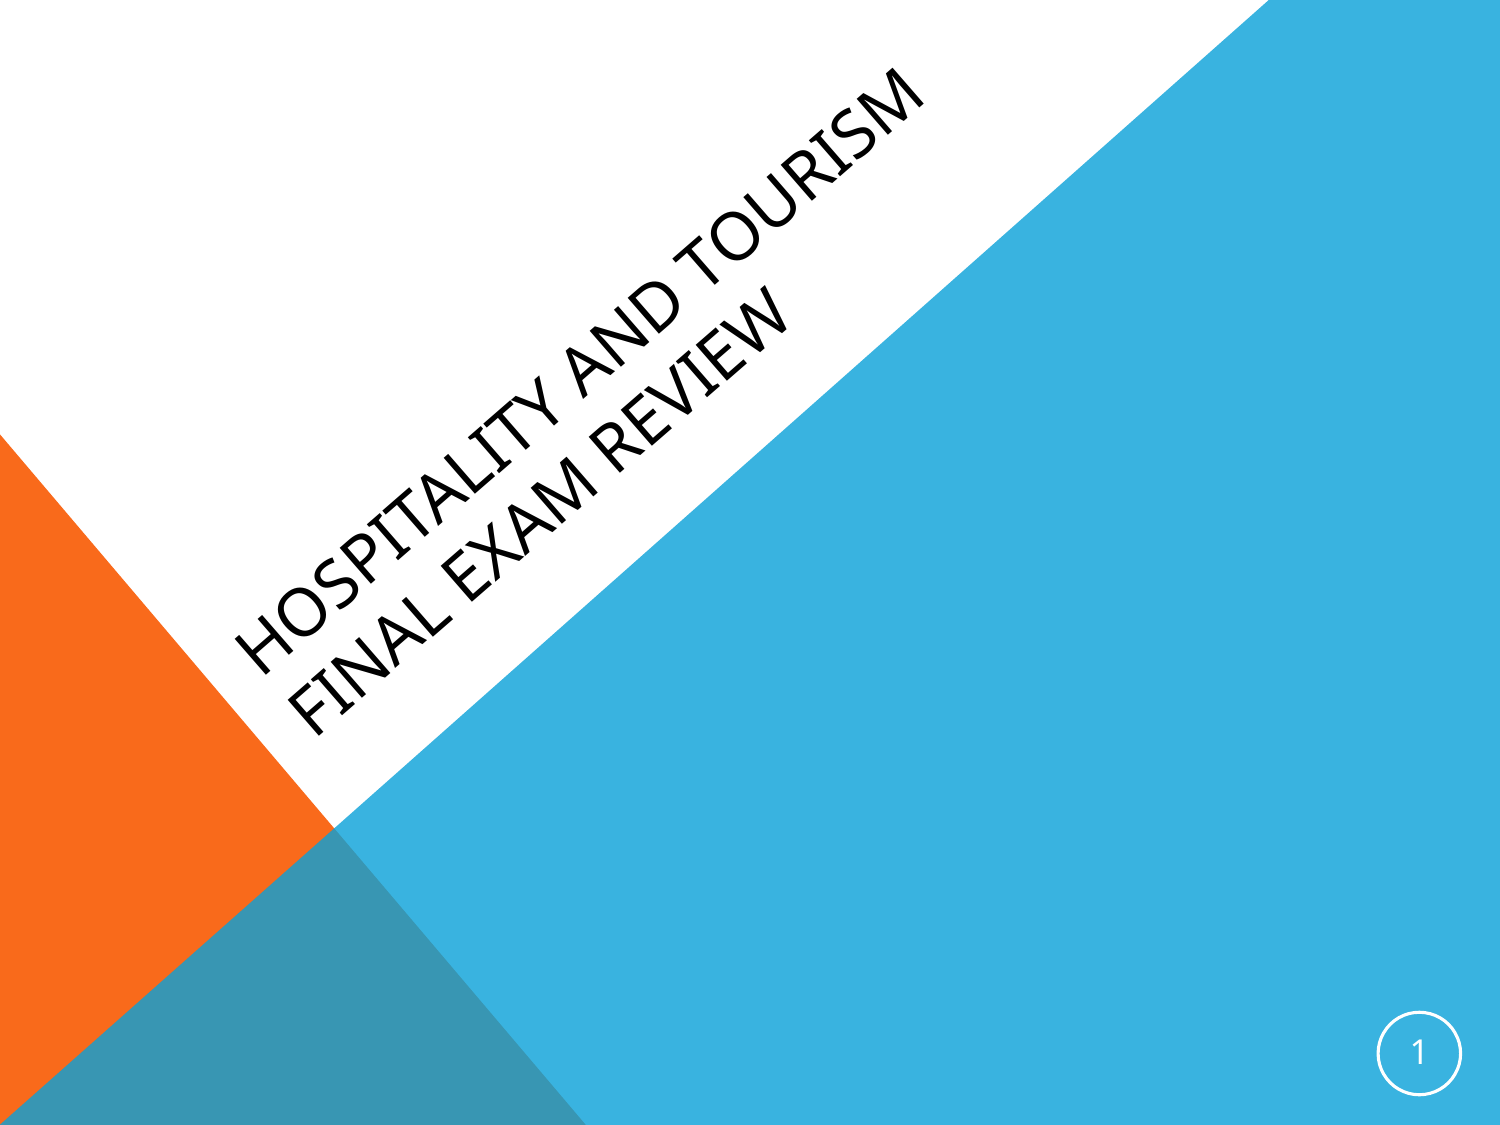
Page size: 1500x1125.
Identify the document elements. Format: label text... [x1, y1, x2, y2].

slide_number 1 [1376, 1010, 1463, 1097]
title Hospitality and tourism Final Exam Review [182, 4, 1012, 762]
